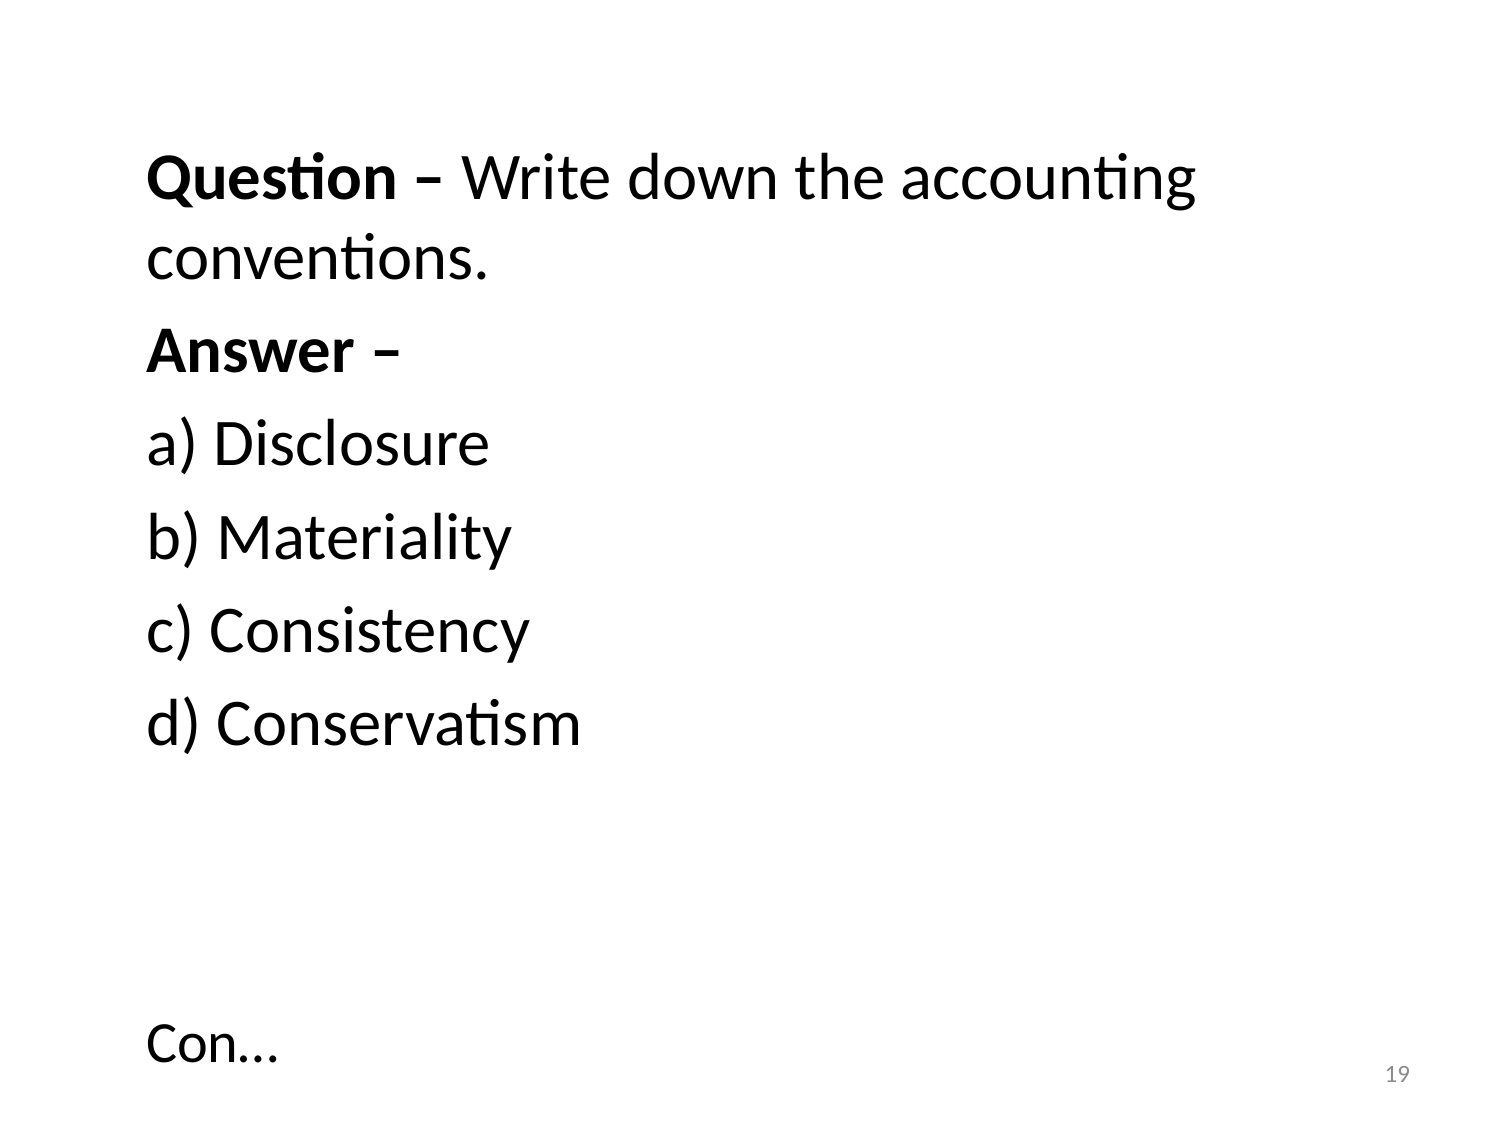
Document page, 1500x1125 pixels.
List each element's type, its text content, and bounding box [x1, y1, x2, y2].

slide_number 19 [1074, 1042, 1425, 1103]
list Question – Write down the accounting conventions. Answer – a) Disclosure b) Materiality c) Consistency d) Conservatism Con… [75, 125, 1425, 1050]
